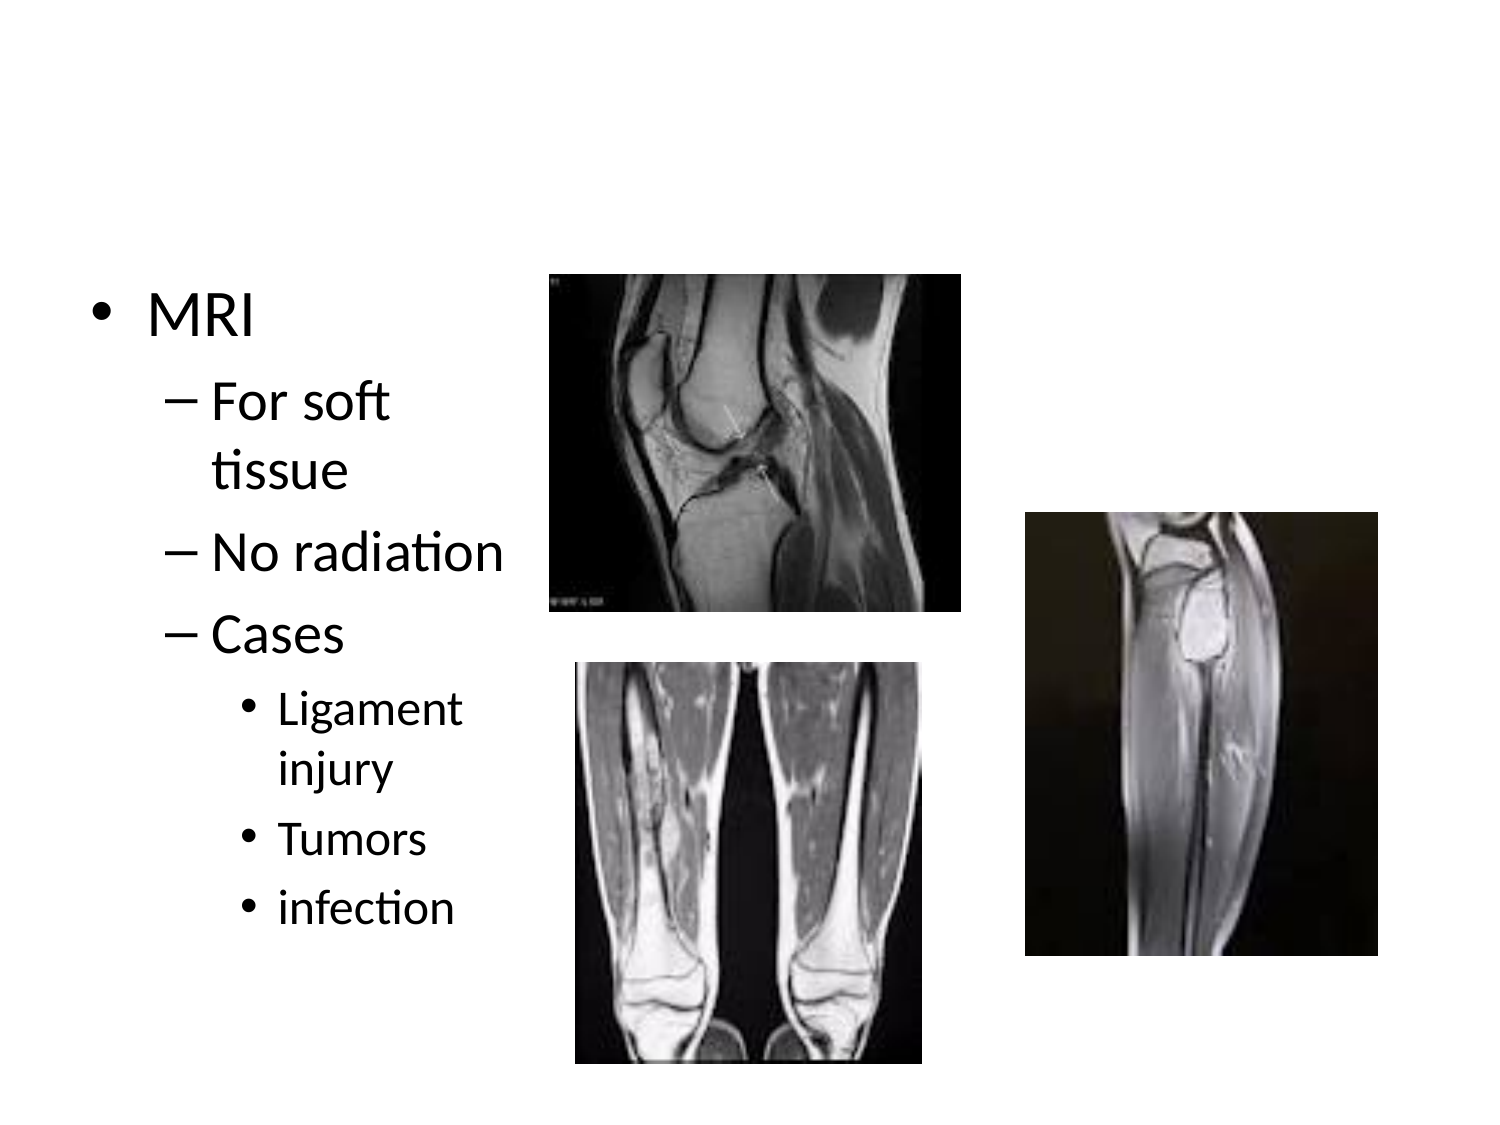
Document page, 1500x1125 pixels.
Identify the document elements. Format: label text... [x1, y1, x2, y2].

list MRI For soft tissue No radiation Cases Ligament injury Tumors infection [75, 262, 525, 1005]
picture [574, 662, 922, 1064]
picture [549, 274, 961, 612]
picture [1024, 512, 1378, 957]
